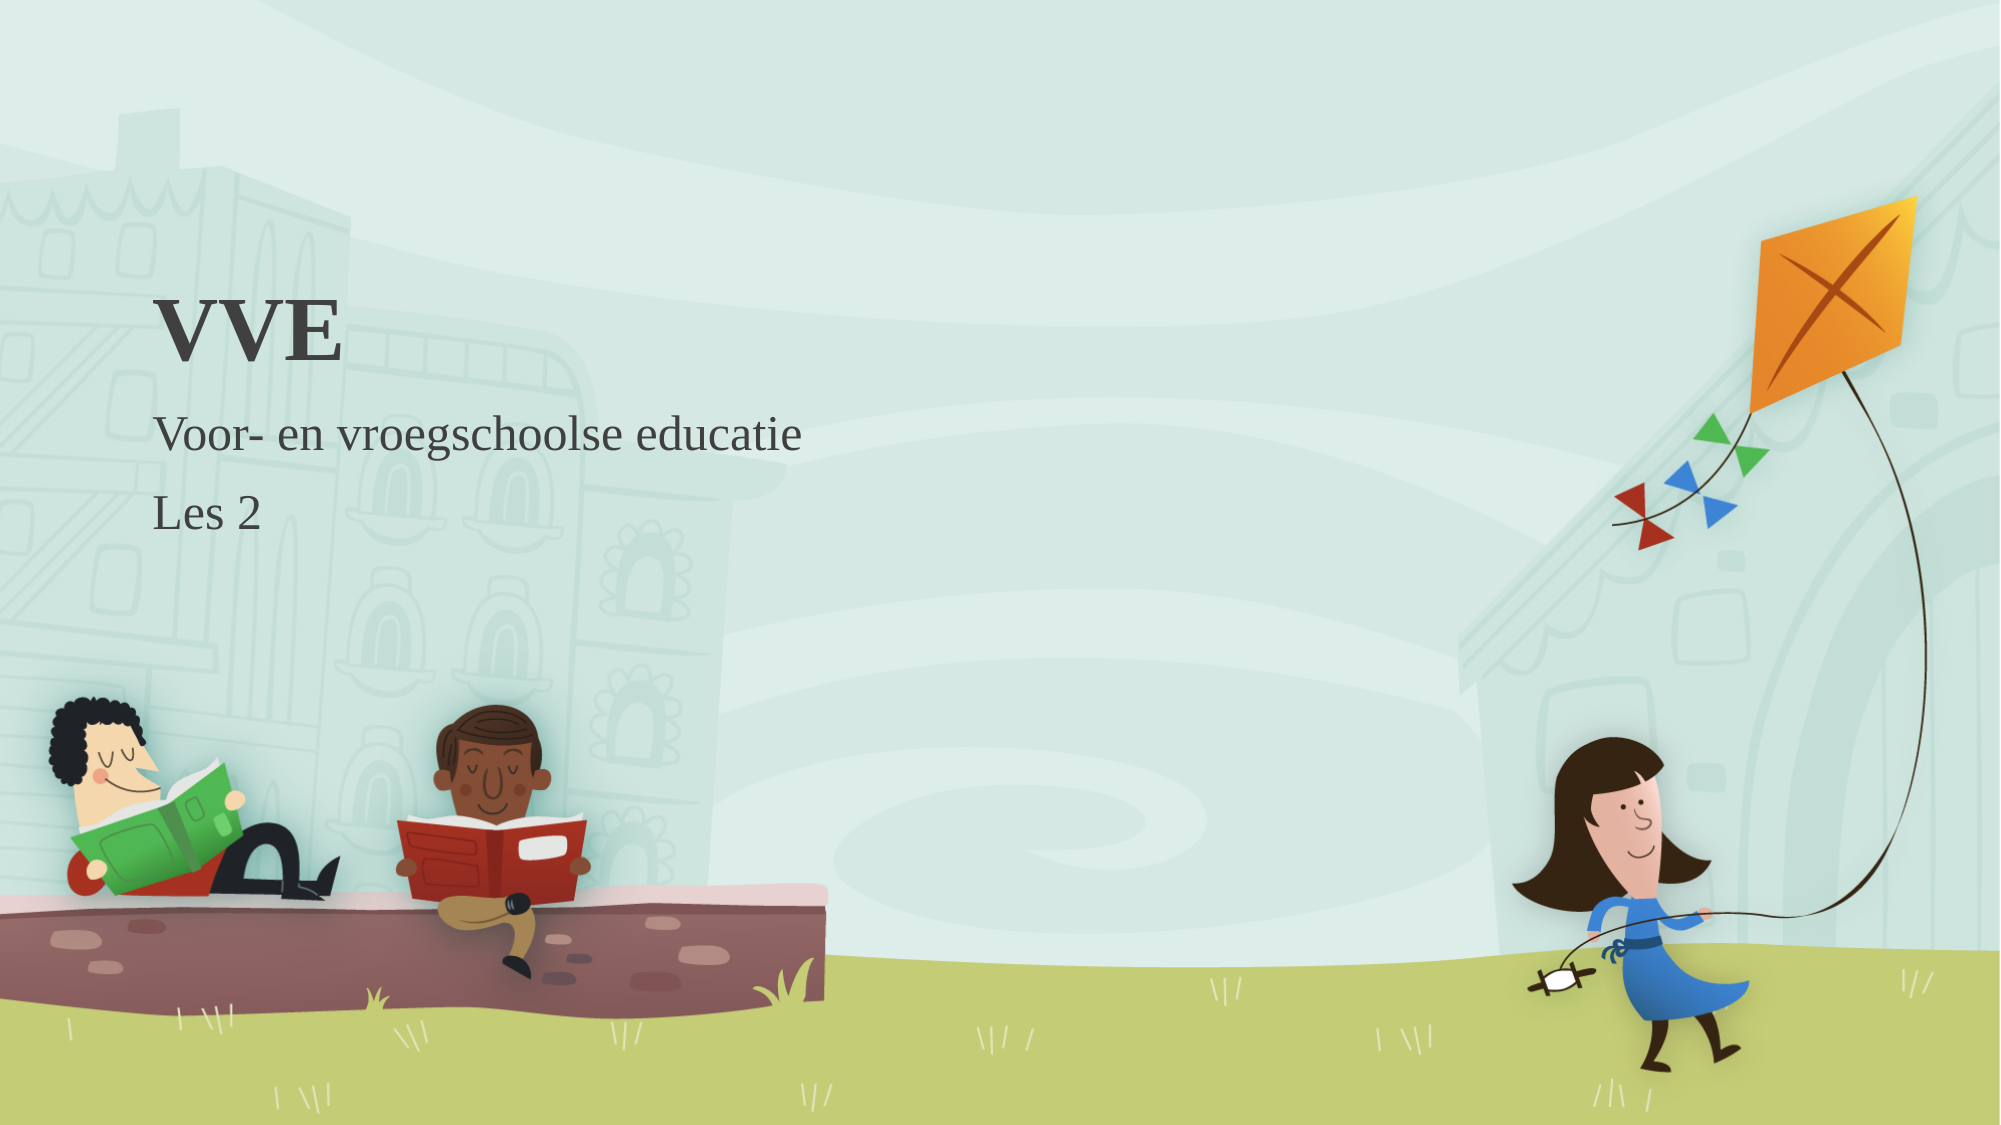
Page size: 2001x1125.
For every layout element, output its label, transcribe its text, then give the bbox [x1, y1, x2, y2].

title VVE [137, 87, 1525, 388]
subtitle Voor- en vroegschoolse educatie Les 2 [137, 399, 1300, 550]
picture [0, 0, 2000, 1125]
